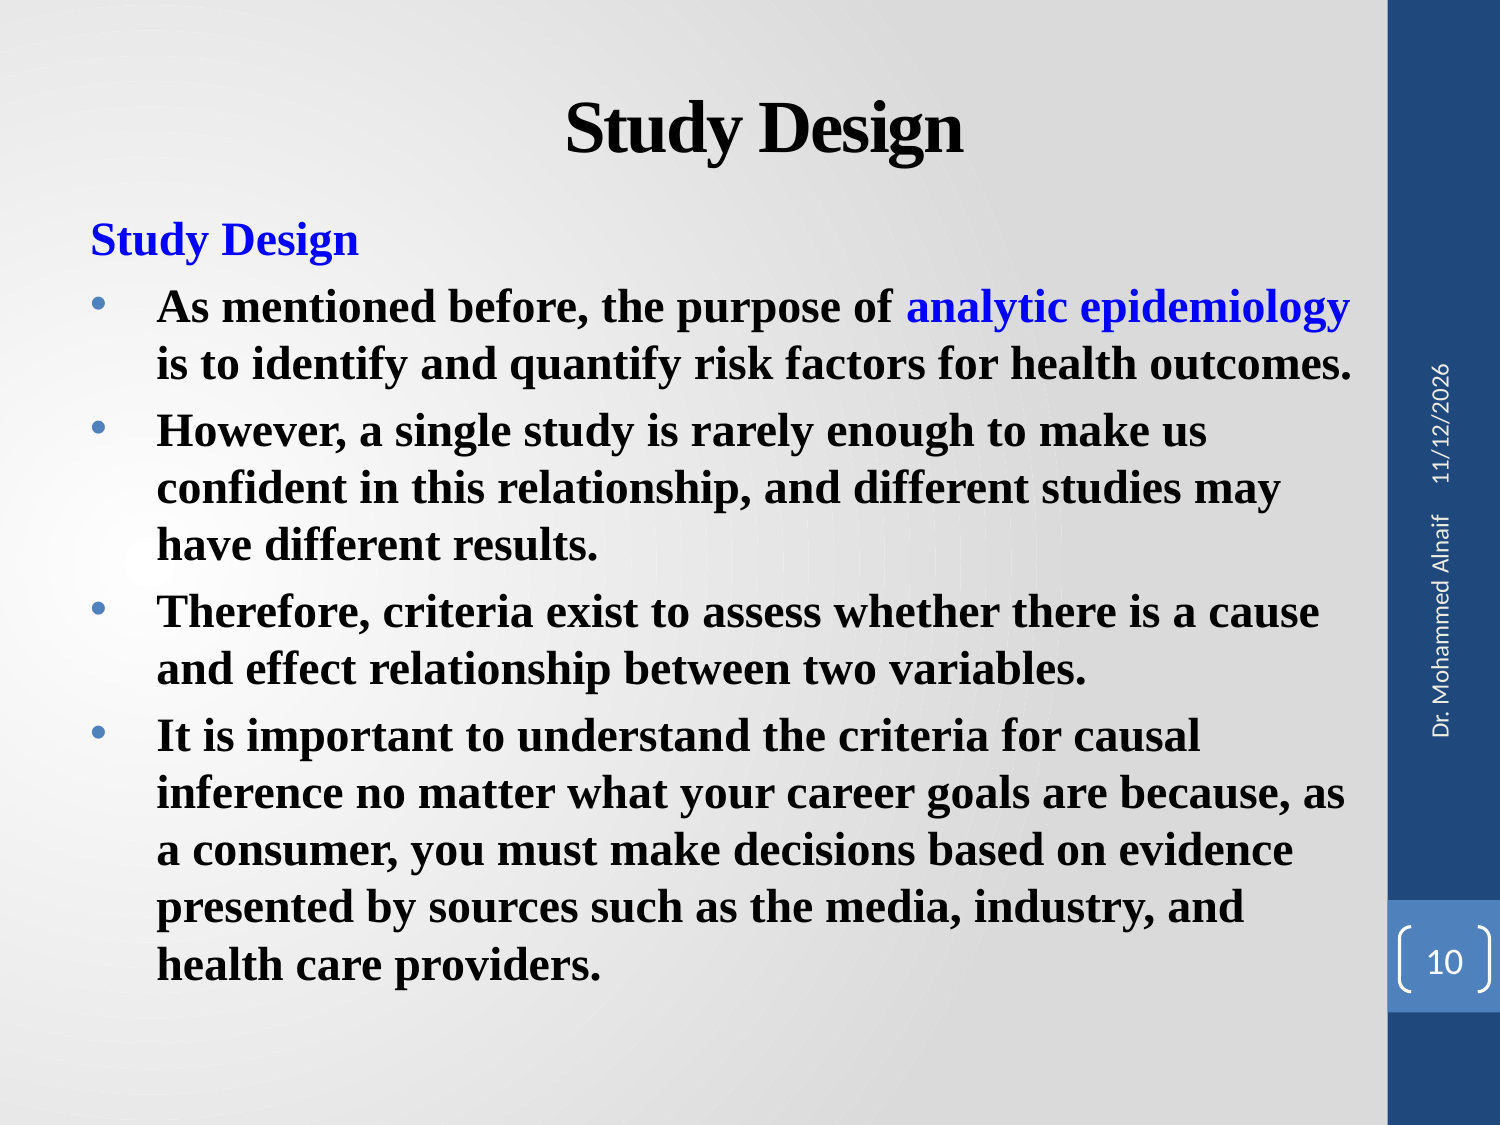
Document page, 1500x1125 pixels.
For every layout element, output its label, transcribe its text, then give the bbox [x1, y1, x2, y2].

title Study Design [112, 66, 1388, 175]
footer Dr. Mohammed Alnaif [1408, 500, 1469, 889]
slide_number 10 [1397, 925, 1492, 994]
subtitle Study Design As mentioned before, the purpose of analytic epidemiology is to identify and quantify risk factors for health outcomes. However, a single study is rarely enough to make us confident in this relationship, and different studies may have different results. Therefore, criteria exist to assess whether there is a cause and effect relationship between two variables. It is important to understand the criteria for causal inference no matter what your career goals are because, as a consumer, you must make decisions based on evidence presented by sources such as the media, industry, and health care providers. [75, 200, 1388, 1050]
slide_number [1408, 100, 1469, 500]
